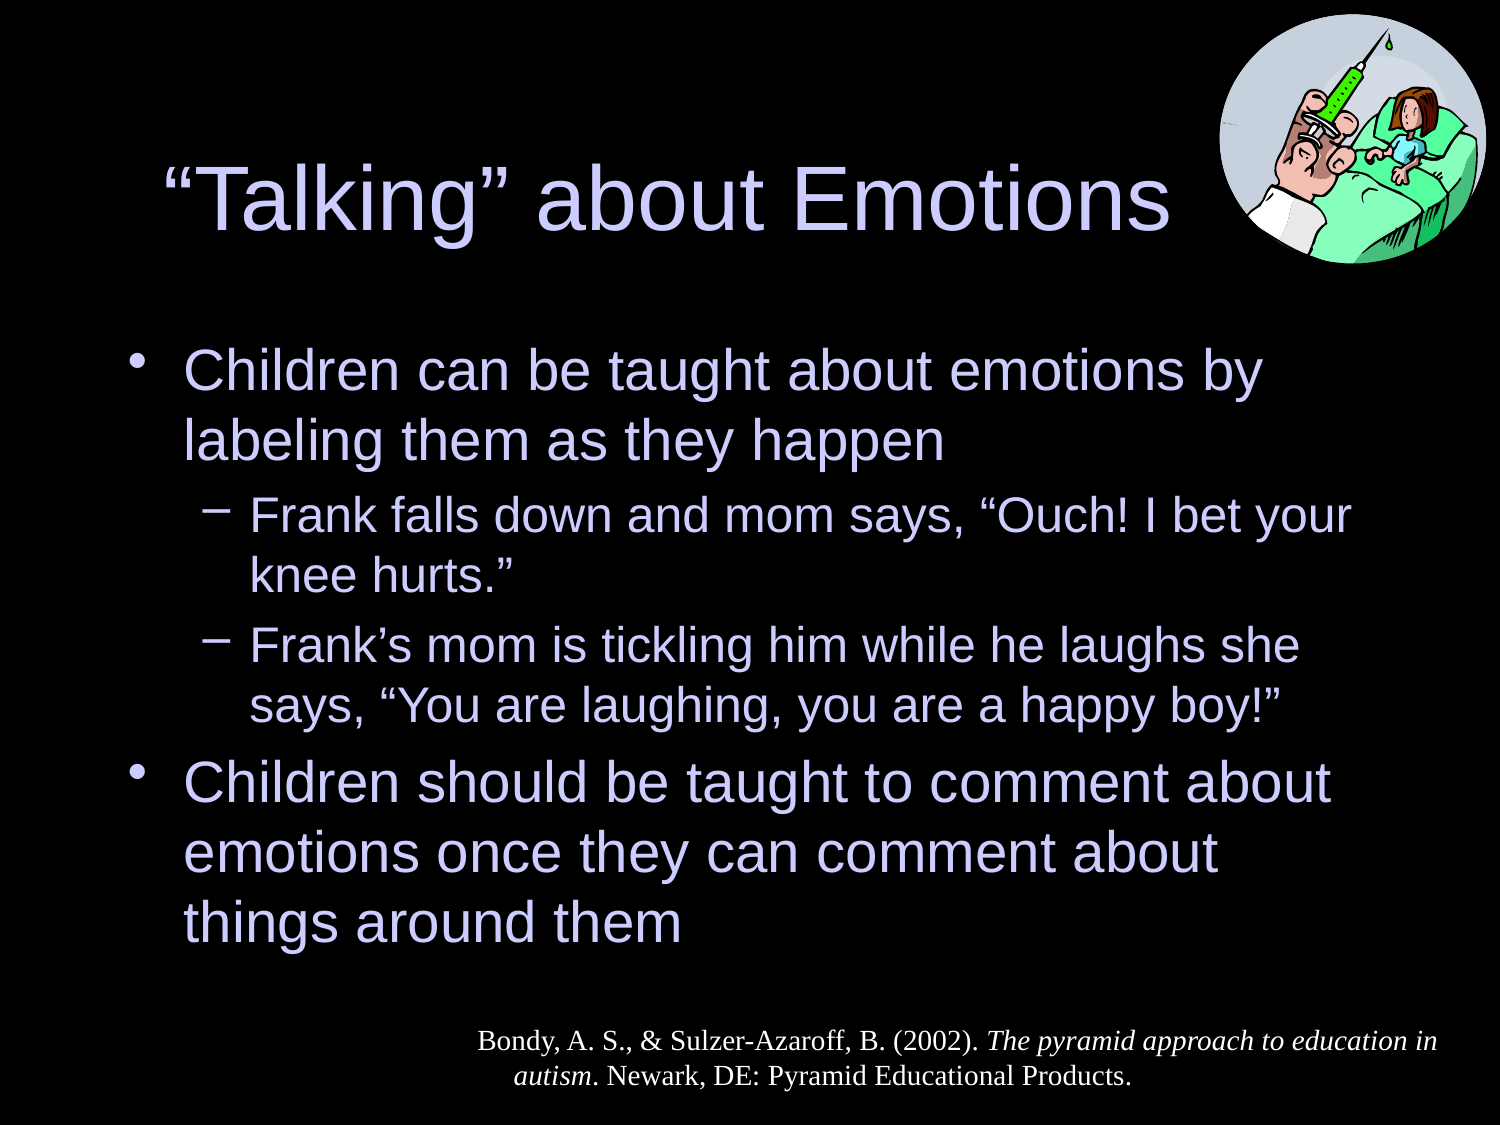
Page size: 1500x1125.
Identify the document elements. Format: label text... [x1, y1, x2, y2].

text_box Bondy, A. S., & Sulzer-Azaroff, B. (2002). The pyramid approach to education in autism. Newark, DE: Pyramid Educational Products. [462, 1014, 1463, 1099]
title “Talking” about Emotions [112, 99, 1226, 288]
picture [1205, 0, 1500, 278]
list Children can be taught about emotions by labeling them as they happen Frank falls down and mom says, “Ouch! I bet your knee hurts.” Frank’s mom is tickling him while he laughs she says, “You are laughing, you are a happy boy!” Children should be taught to comment about emotions once they can comment about things around them [112, 324, 1388, 1001]
